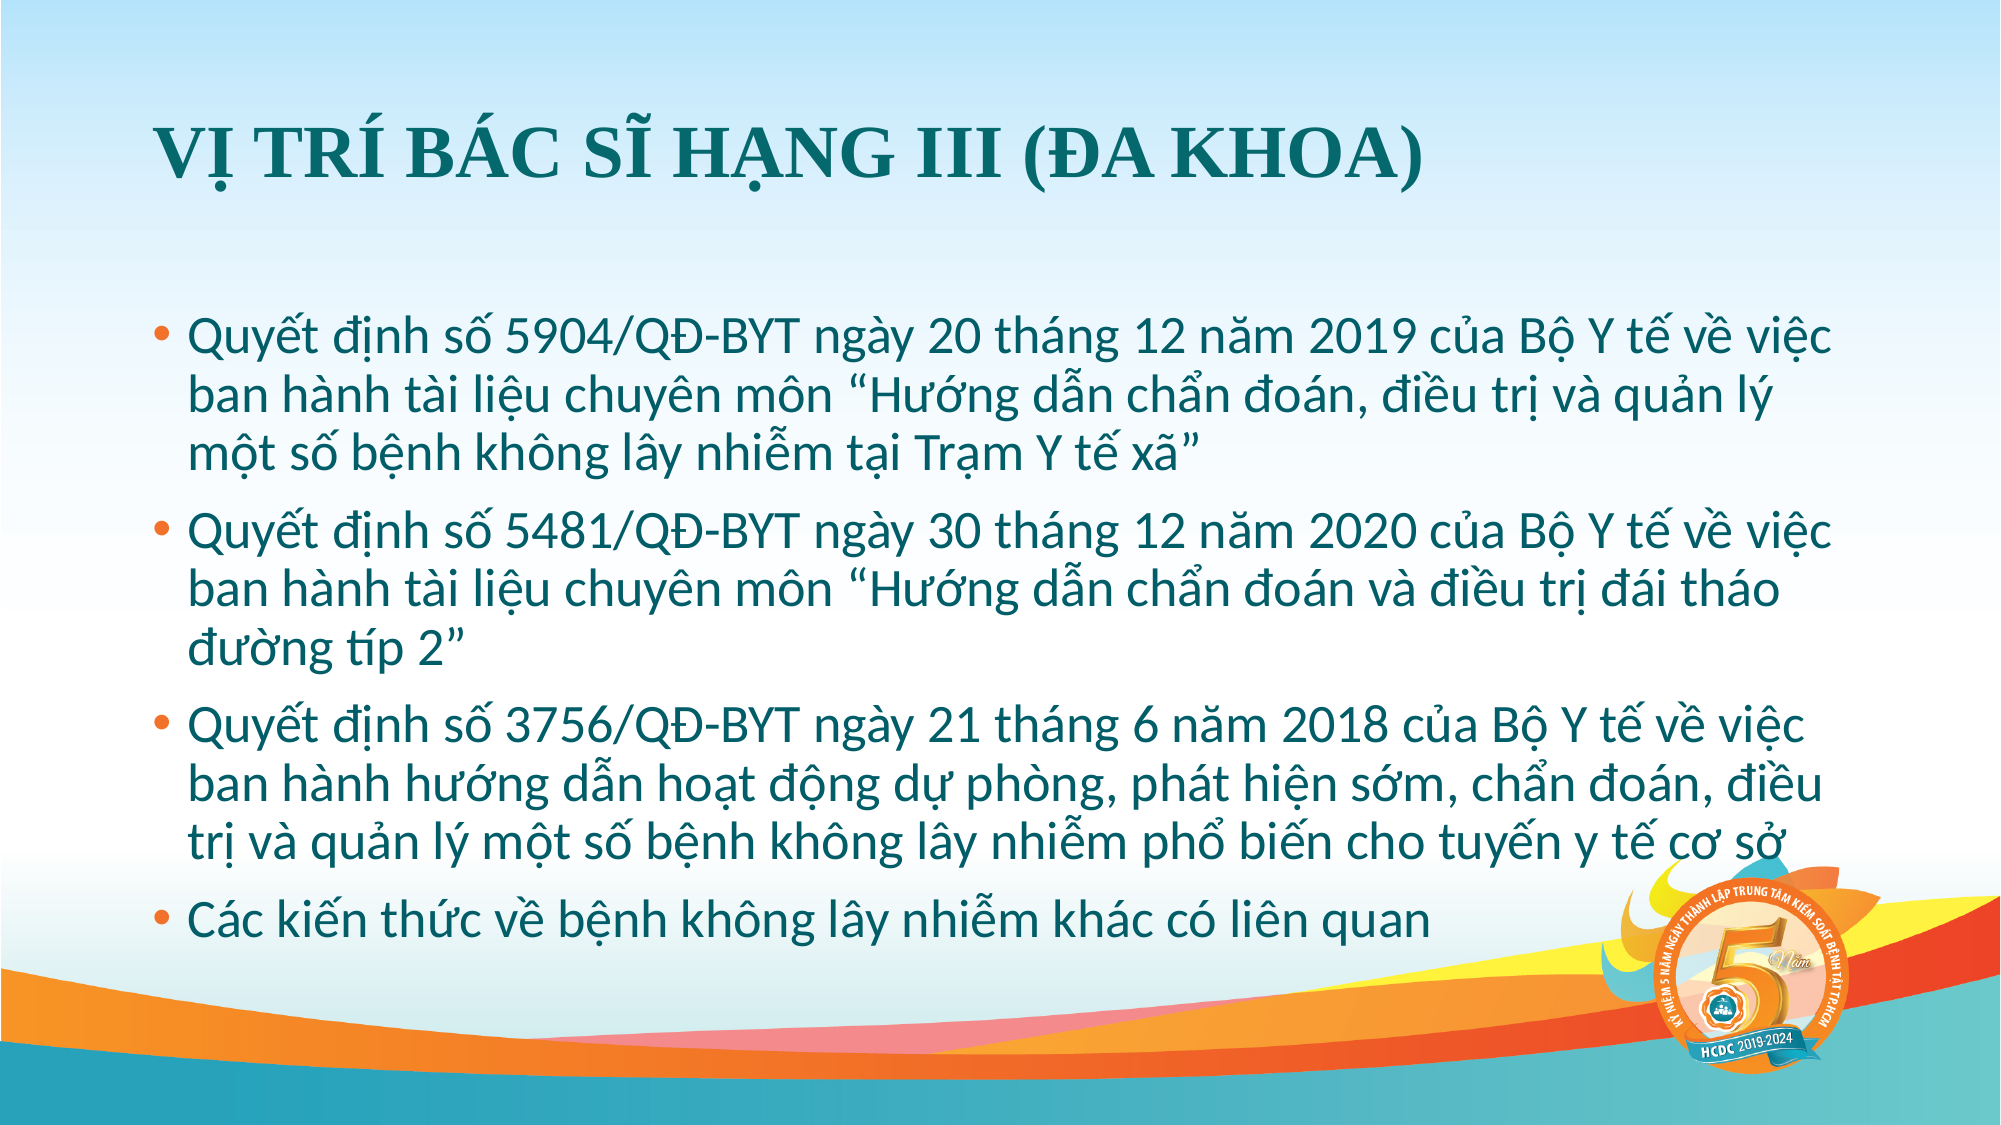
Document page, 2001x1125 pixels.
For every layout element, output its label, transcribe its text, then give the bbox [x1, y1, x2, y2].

title VỊ TRÍ BÁC SĨ HẠNG III (ĐA KHOA) [137, 44, 1863, 262]
picture [0, 0, 2001, 1125]
list Quyết định số 5904/QĐ-BYT ngày 20 tháng 12 năm 2019 của Bộ Y tế về việc ban hành tài liệu chuyên môn “Hướng dẫn chẩn đoán, điều trị và quản lý một số bệnh không lây nhiễm tại Trạm Y tế xã” Quyết định số 5481/QĐ-BYT ngày 30 tháng 12 năm 2020 của Bộ Y tế về việc ban hành tài liệu chuyên môn “Hướng dẫn chẩn đoán và điều trị đái tháo đường típ 2” Quyết định số 3756/QĐ-BYT ngày 21 tháng 6 năm 2018 của Bộ Y tế về việc ban hành hướng dẫn hoạt động dự phòng, phát hiện sớm, chẩn đoán, điều trị và quản lý một số bệnh không lây nhiễm phổ biến cho tuyến y tế cơ sở Các kiến thức về bệnh không lây nhiễm khác có liên quan [137, 299, 1863, 1014]
